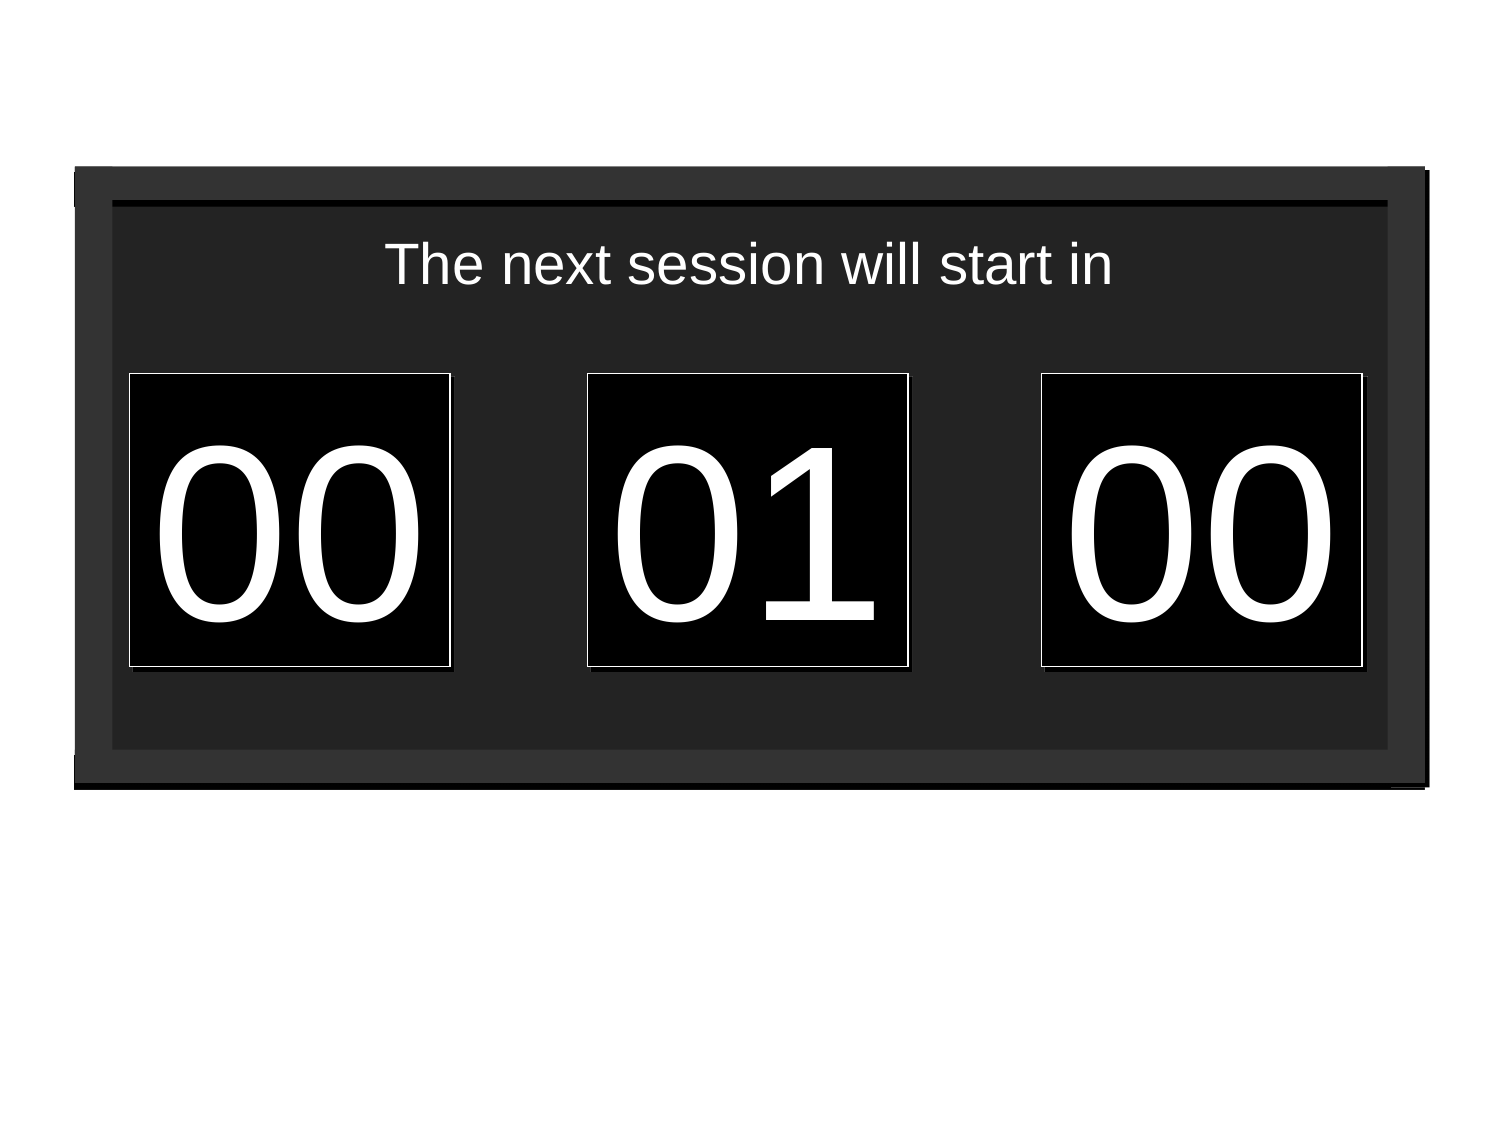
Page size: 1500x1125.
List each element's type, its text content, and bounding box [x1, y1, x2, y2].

text_box 01 [587, 373, 908, 667]
text_box 00 [129, 373, 450, 667]
